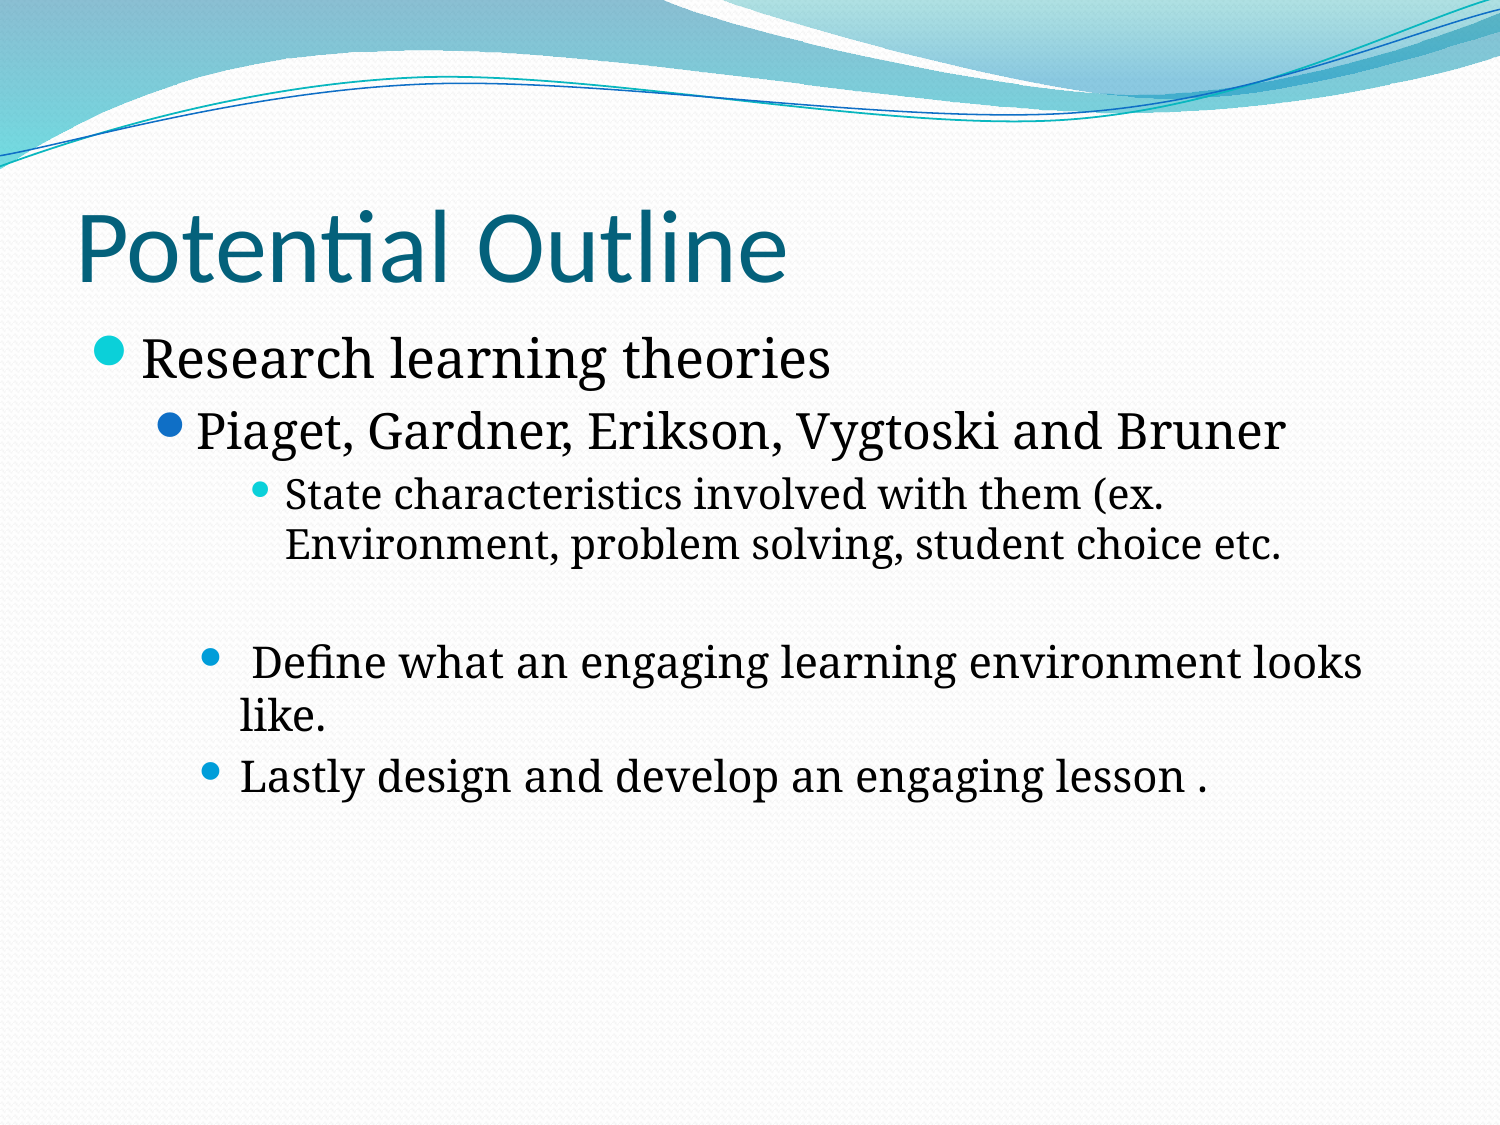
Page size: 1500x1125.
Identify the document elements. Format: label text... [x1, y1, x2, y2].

list Research learning theories Piaget, Gardner, Erikson, Vygtoski and Bruner State characteristics involved with them (ex. Environment, problem solving, student choice etc. Define what an engaging learning environment looks like. Lastly design and develop an engaging lesson . [75, 317, 1425, 1038]
title Potential Outline [75, 115, 1425, 303]
